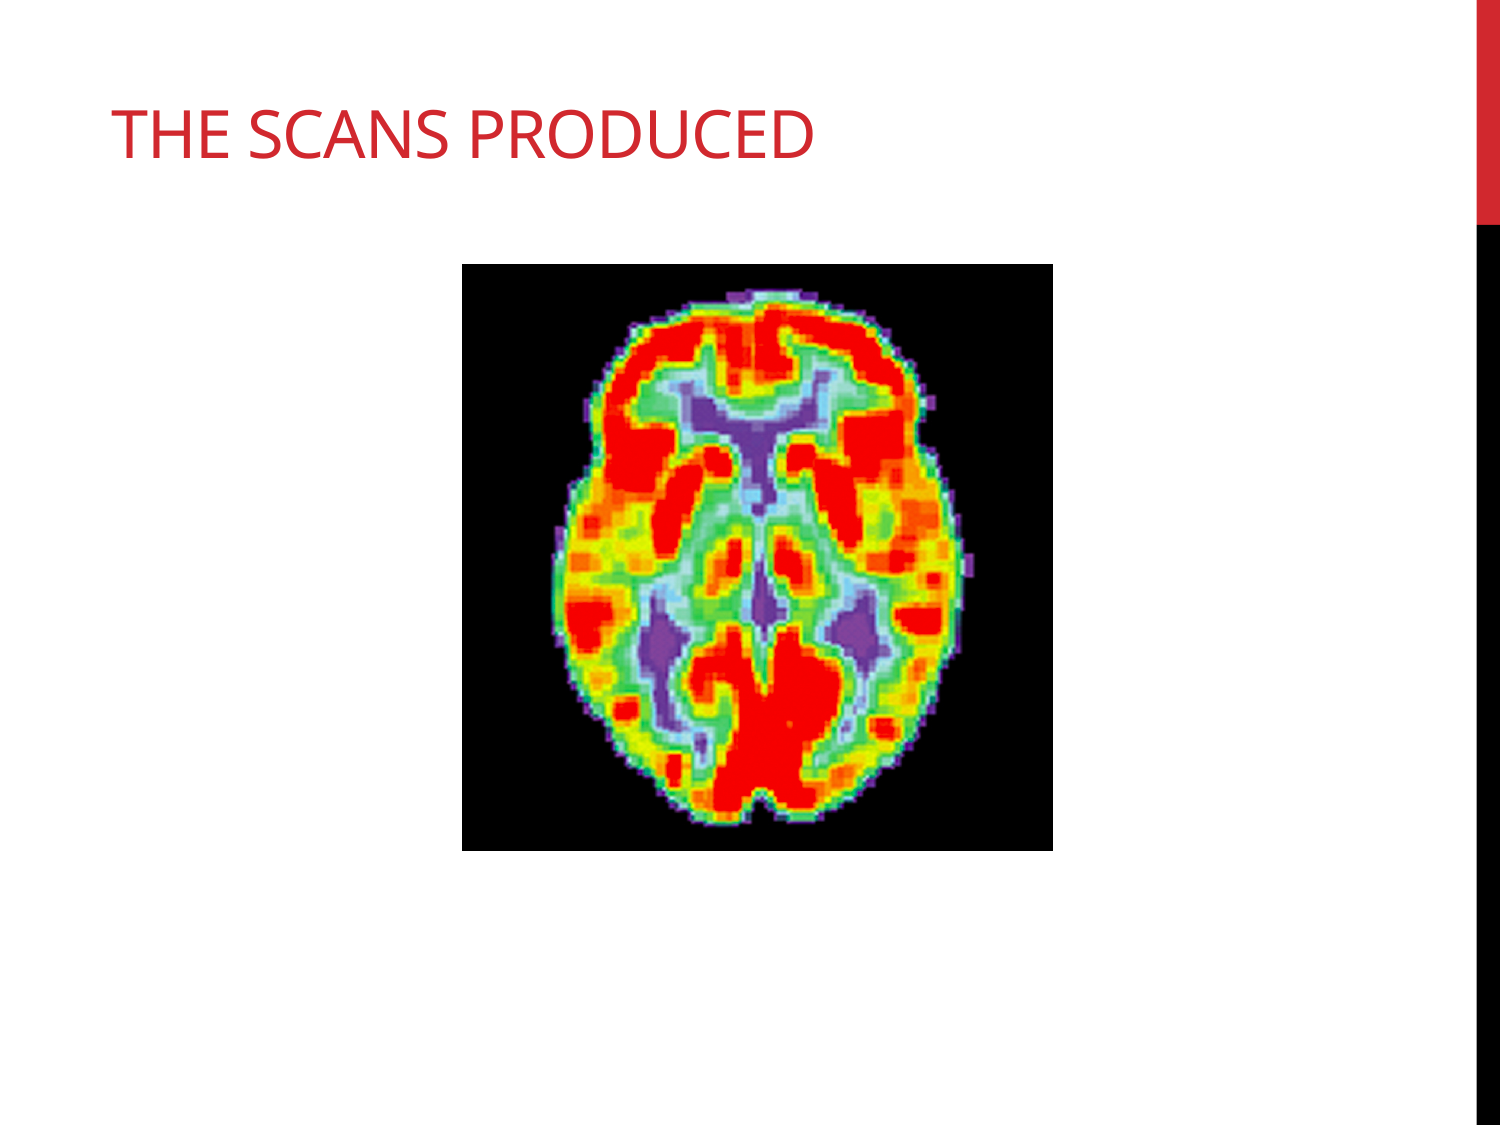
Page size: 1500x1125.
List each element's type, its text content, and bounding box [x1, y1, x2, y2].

title The scans produced [96, 49, 1500, 179]
picture [462, 263, 1053, 852]
